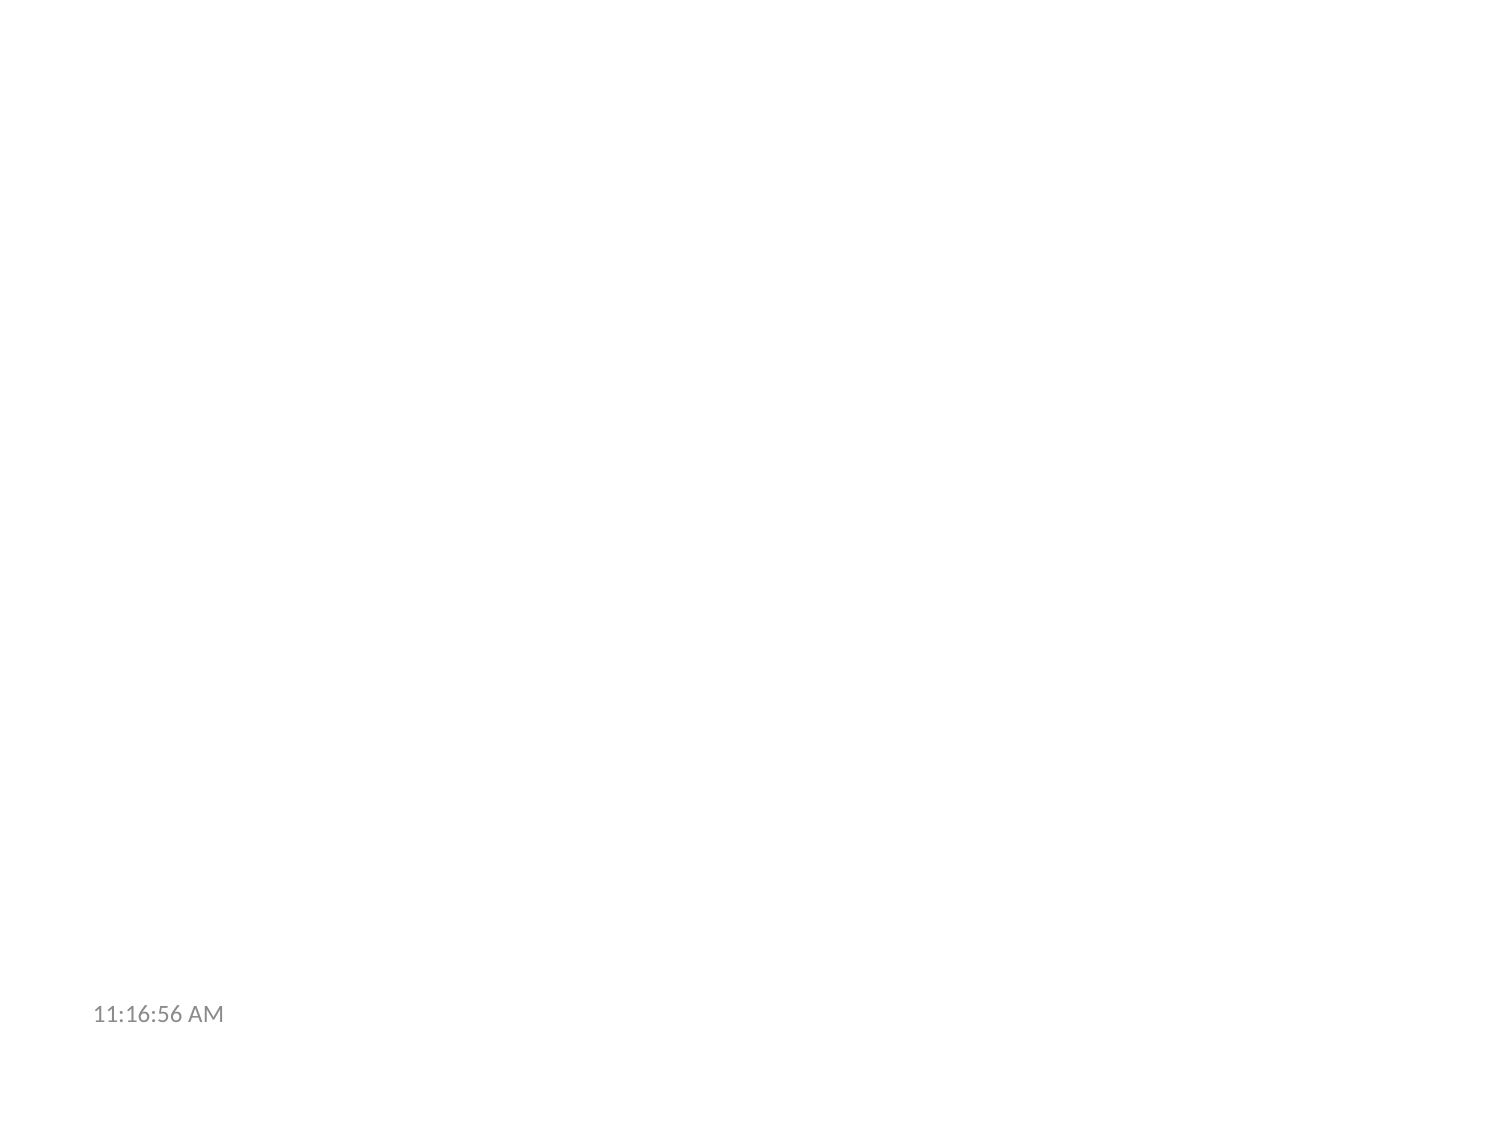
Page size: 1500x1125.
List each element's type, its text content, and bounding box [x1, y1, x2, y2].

text_box 3:35:09 PM [77, 982, 428, 1043]
